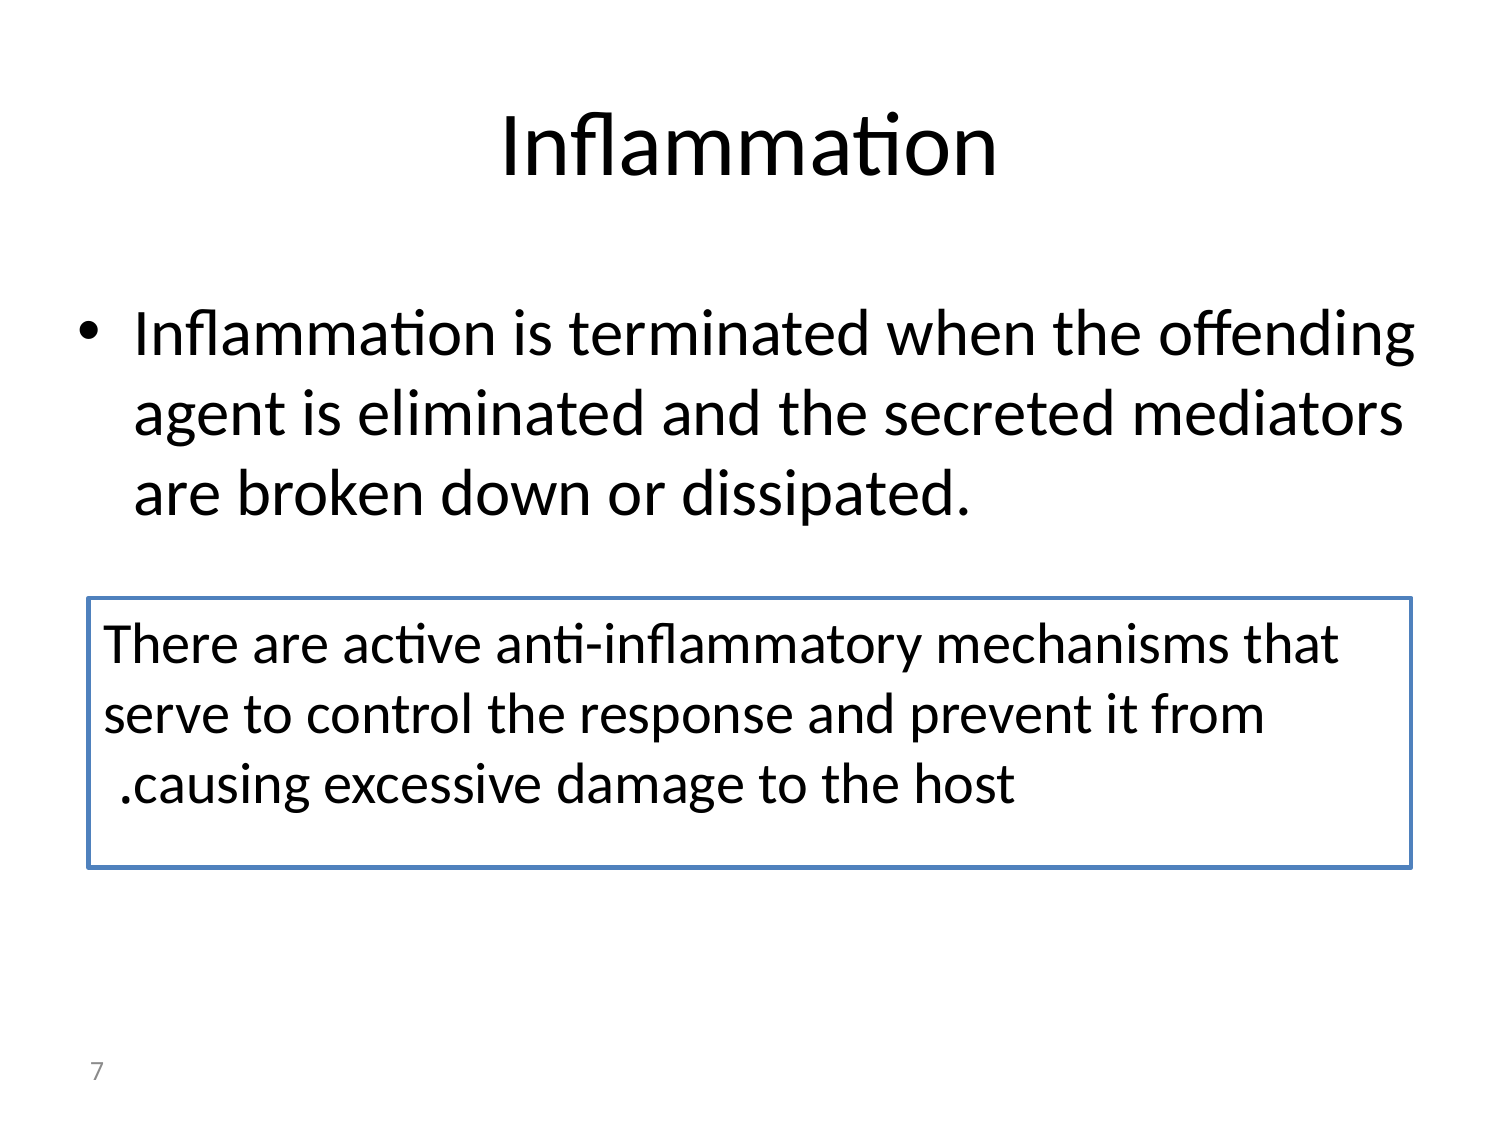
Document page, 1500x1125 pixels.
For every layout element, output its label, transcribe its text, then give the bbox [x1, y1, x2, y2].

text_box There are active anti-inflammatory mechanisms that serve to control the response and prevent it from causing excessive damage to the host. [86, 596, 1413, 870]
title Inflammation [75, 45, 1425, 233]
list Inflammation is terminated when the offending agent is eliminated and the secreted mediators are broken down or dissipated. [62, 281, 1489, 1076]
slide_number 7 [75, 1042, 425, 1103]
